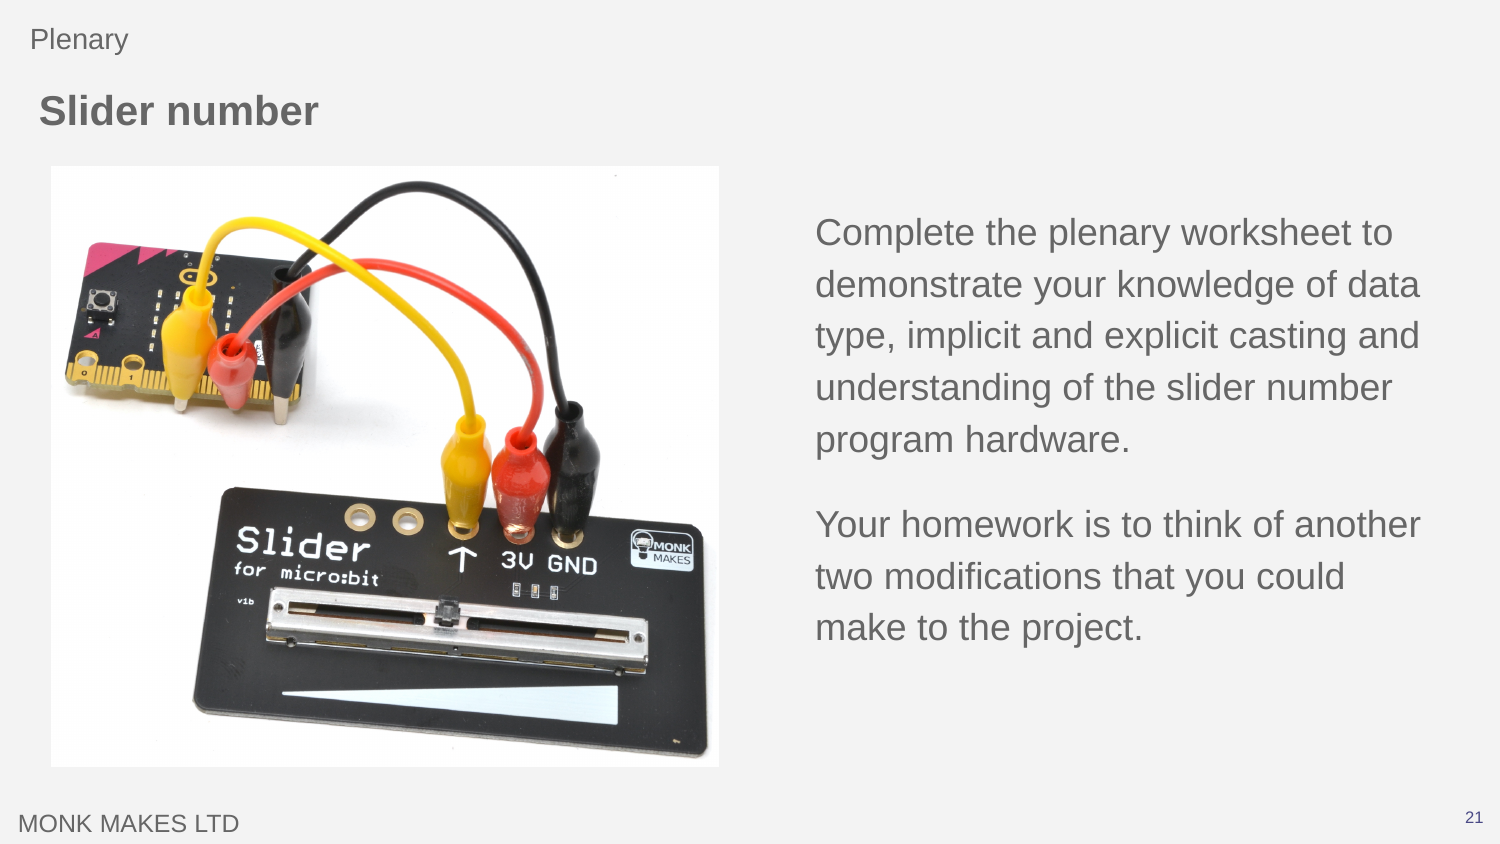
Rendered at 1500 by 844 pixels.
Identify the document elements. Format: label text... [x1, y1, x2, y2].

slide_number ‹#› [1448, 792, 1500, 844]
subtitle Plenary [14, 0, 1500, 52]
list Complete the plenary worksheet to demonstrate your knowledge of data type, implicit and explicit casting and understanding of the slider number program hardware. Your homework is to think of another two modifications that you could make to the project. [800, 186, 1449, 793]
title Slider number [24, 52, 1422, 167]
picture [50, 166, 719, 768]
